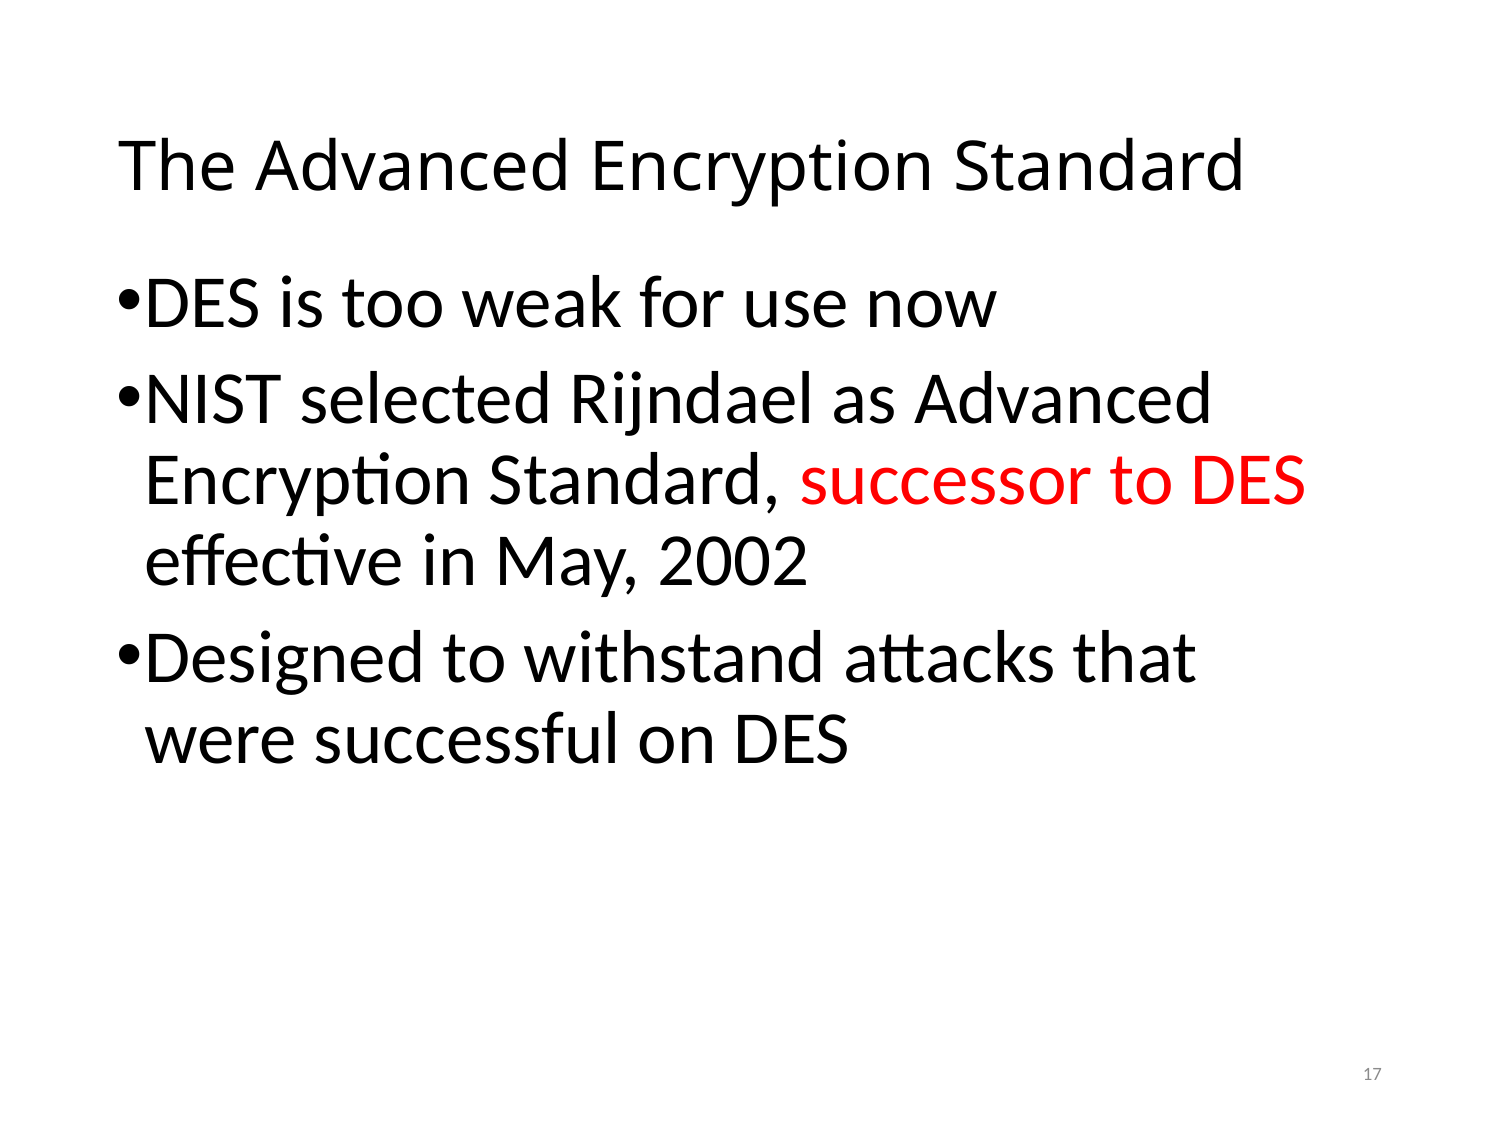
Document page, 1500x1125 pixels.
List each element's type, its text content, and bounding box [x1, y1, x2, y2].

slide_number 17 [1059, 1042, 1397, 1103]
list DES is too weak for use now NIST selected Rijndael as Advanced Encryption Standard, successor to DES effective in May, 2002 Designed to withstand attacks that were successful on DES [101, 254, 1377, 1051]
title The Advanced Encryption Standard [103, 59, 1397, 278]
